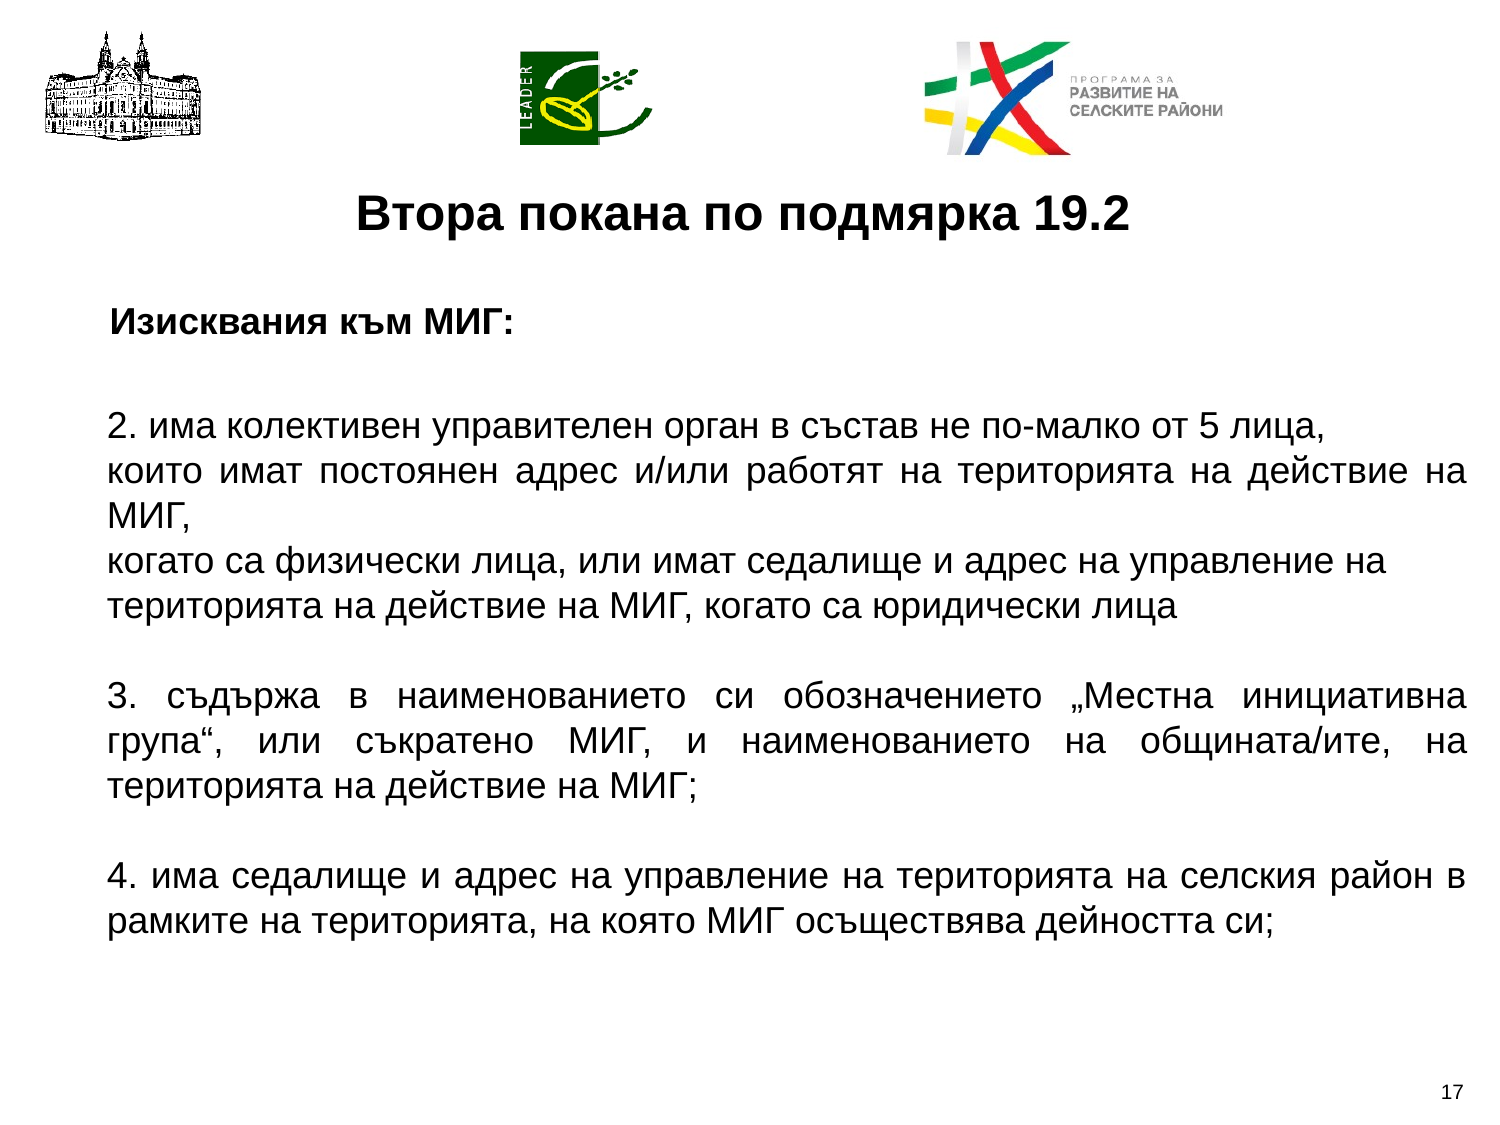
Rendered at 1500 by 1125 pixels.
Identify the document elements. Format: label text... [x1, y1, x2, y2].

text_box Изисквания към МИГ: [94, 289, 530, 349]
slide_number 17 [1418, 1051, 1479, 1112]
text_box Втора покана по подмярка 19.2 [41, 172, 1459, 248]
picture [40, 27, 207, 144]
picture [520, 50, 656, 145]
text_box 2. има колективен управителен орган в състав не по-малко от 5 лица, които имат постоянен адрес и/или работят на територията на действие на МИГ, когато са физически лица, или имат седалище и адрес на управление на територията на действие на МИГ, когато са юридически лица 3. съдържа в наименованието си обозначението „Местна инициативна група“, или съкратено МИГ, и наименованието на общината/ите, на територията на действие на МИГ; 4. има седалище и адрес на управление на територията на селския район в рамките на територията, на която МИГ осъществява дейността си; [92, 393, 1483, 994]
picture [909, 27, 1235, 167]
